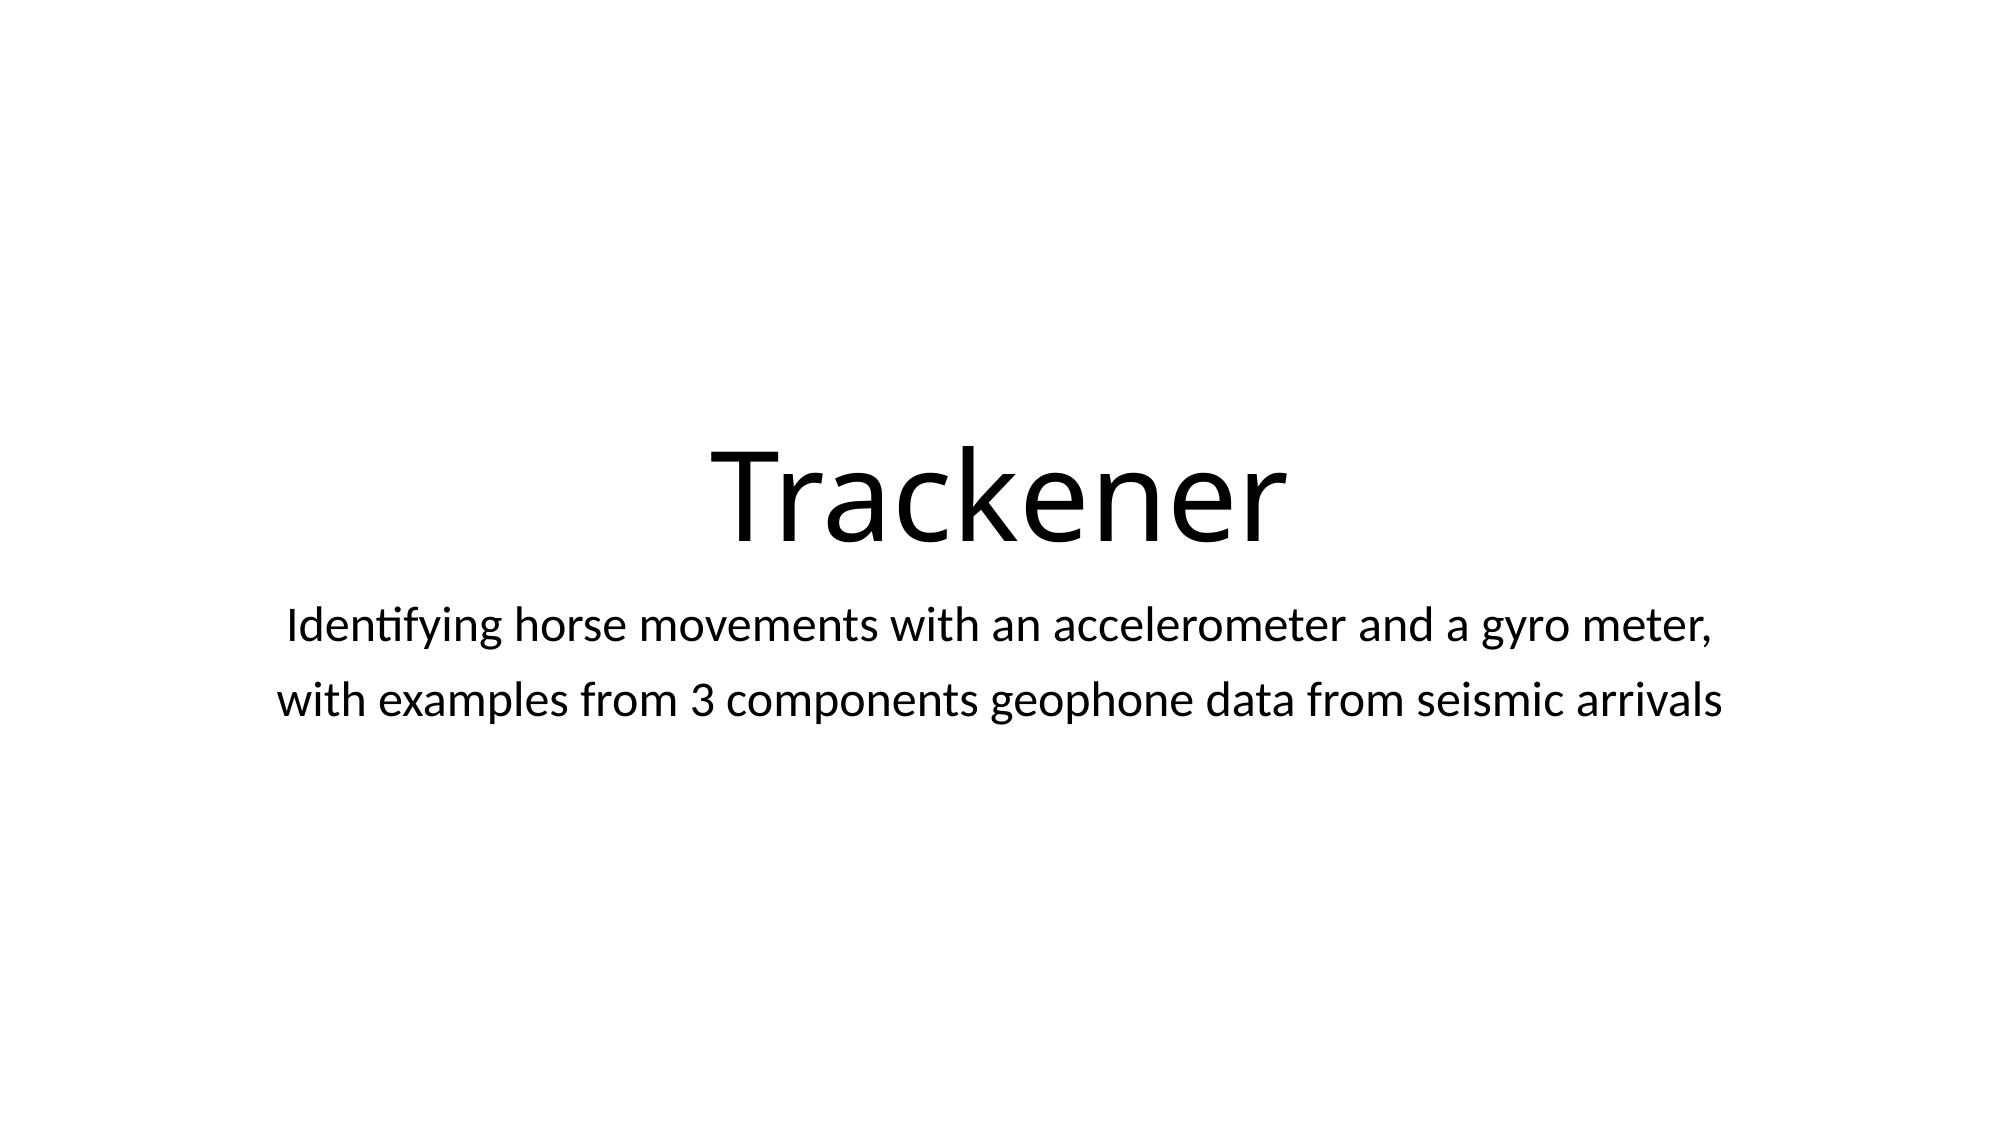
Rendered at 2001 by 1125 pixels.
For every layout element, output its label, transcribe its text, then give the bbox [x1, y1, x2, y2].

title Trackener [249, 184, 1750, 576]
subtitle Identifying horse movements with an accelerometer and a gyro meter, with examples from 3 components geophone data from seismic arrivals [249, 590, 1750, 863]
